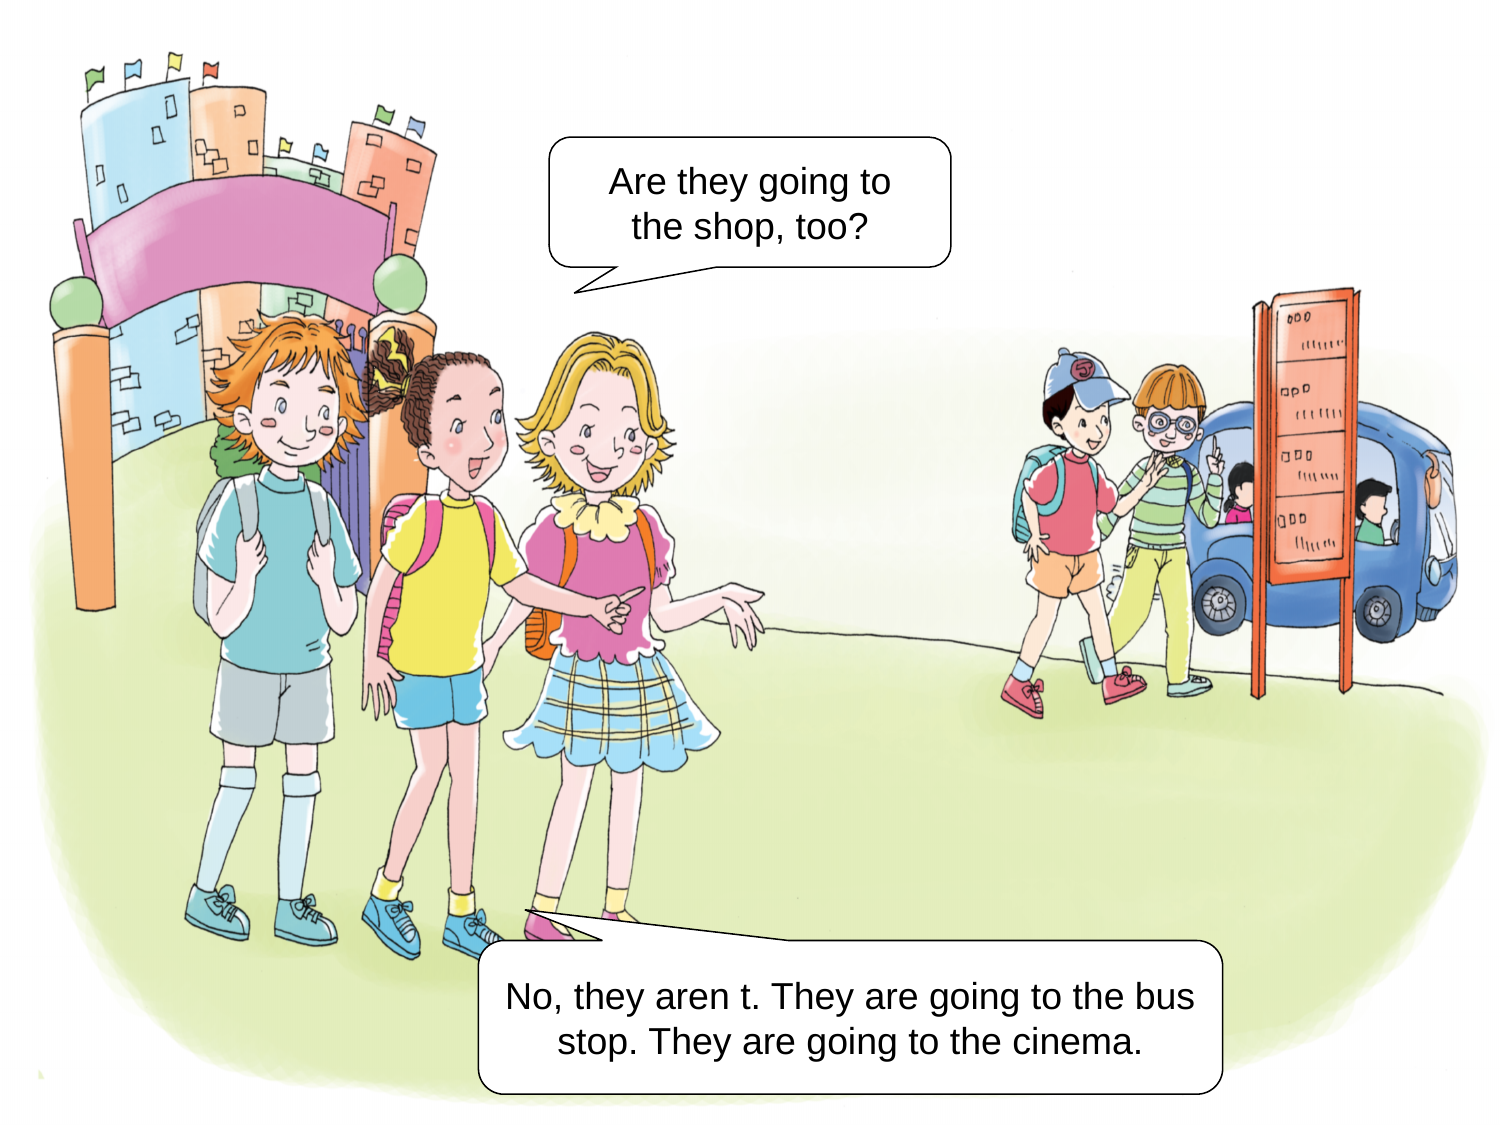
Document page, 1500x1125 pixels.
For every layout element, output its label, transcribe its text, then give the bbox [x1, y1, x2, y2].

text_box Are they going to the shop, too? [549, 137, 951, 294]
text_box No, they aren t. They are going to the bus stop. They are going to the cinema. [478, 909, 1223, 1095]
picture [0, 0, 1500, 1125]
